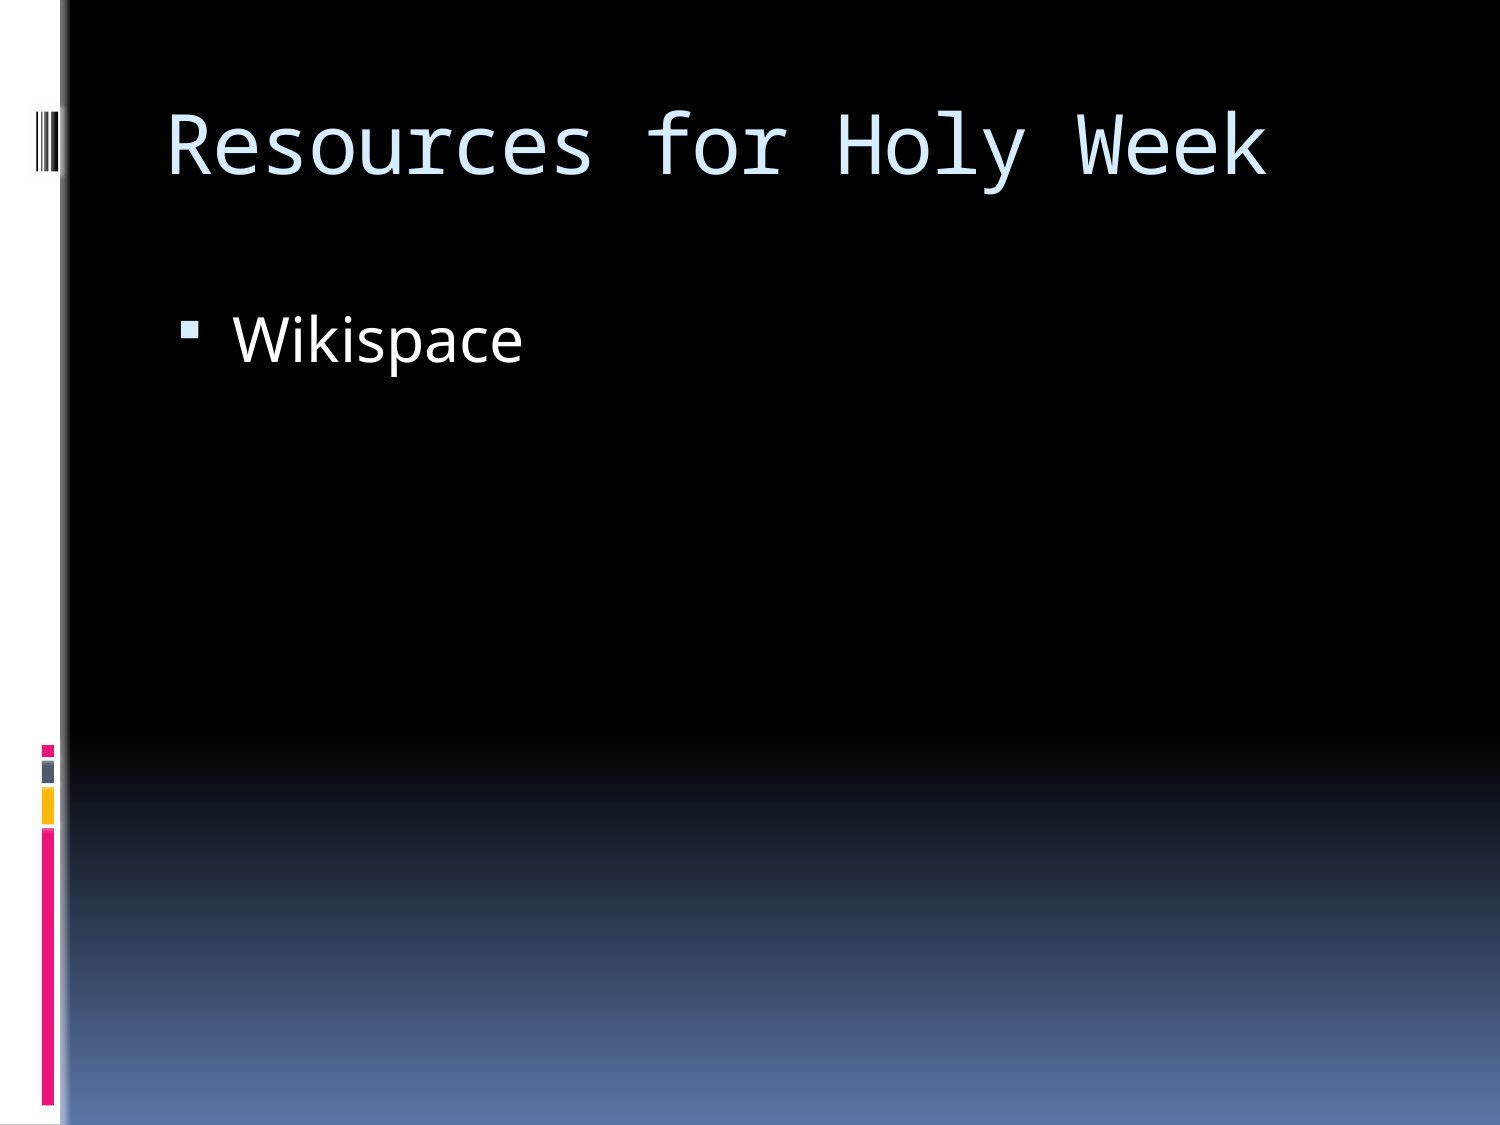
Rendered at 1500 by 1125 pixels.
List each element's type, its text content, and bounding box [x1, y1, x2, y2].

list Wikispace [150, 292, 1425, 1043]
title Resources for Holy Week [150, 83, 1425, 234]
